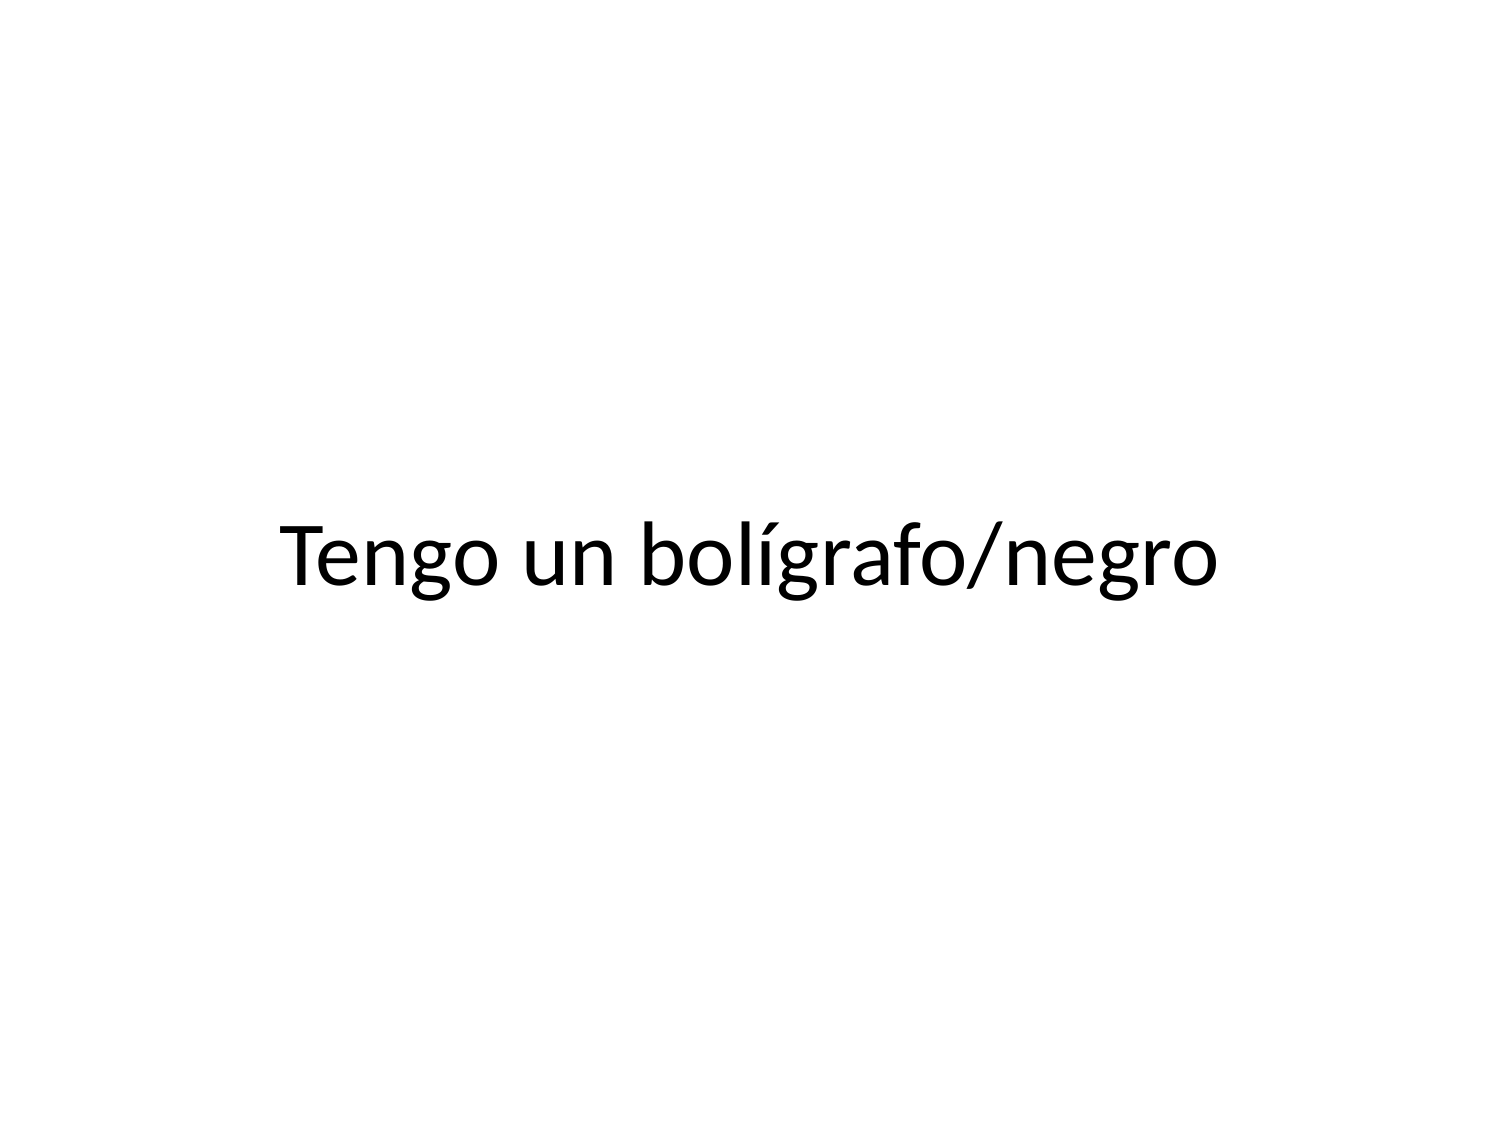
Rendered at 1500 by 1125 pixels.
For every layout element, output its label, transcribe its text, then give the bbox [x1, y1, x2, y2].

title Tengo un bolígrafo/negro [75, 45, 1425, 1052]
